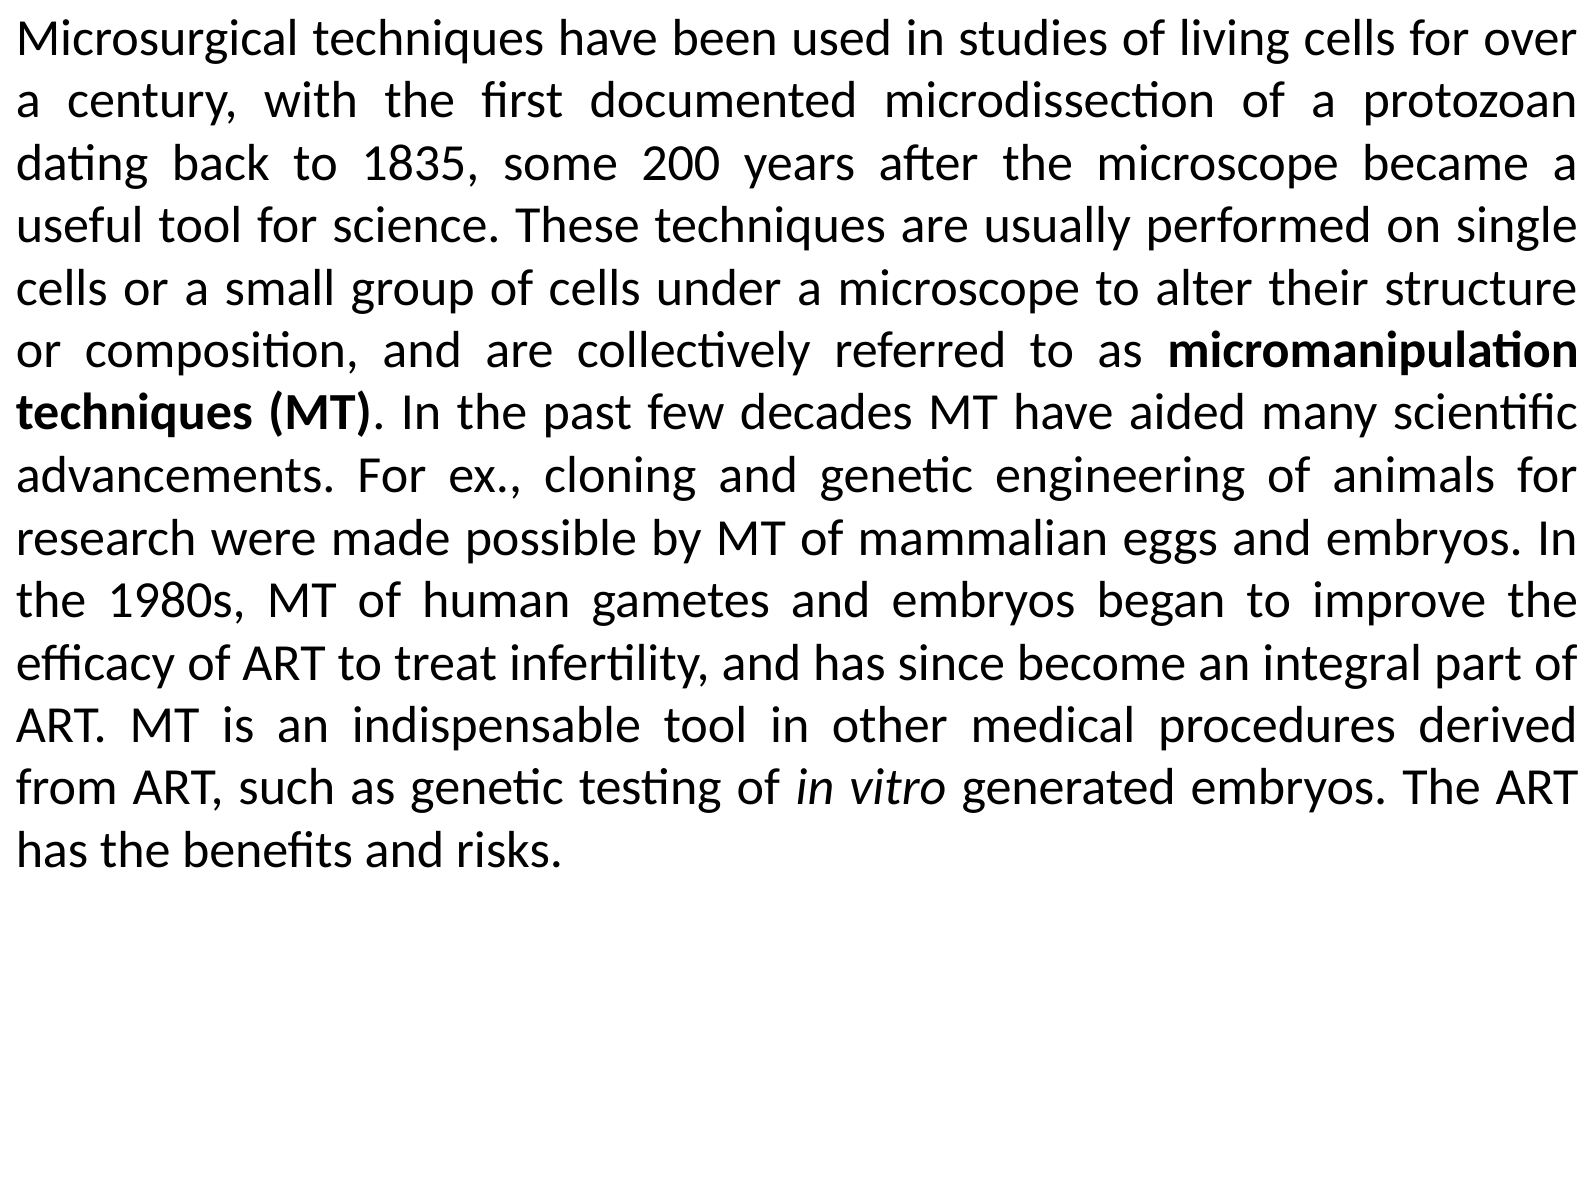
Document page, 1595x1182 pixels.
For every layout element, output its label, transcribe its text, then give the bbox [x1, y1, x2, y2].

text_box Microsurgical techniques have been used in studies of living cells for over a century, with the first documented microdissection of a protozoan dating back to 1835, some 200 years after the microscope became a useful tool for science. These techniques are usually performed on single cells or a small group of cells under a microscope to alter their structure or composition, and are collectively referred to as micromanipulation techniques (MT). In the past few decades MT have aided many scientific advancements. For ex., cloning and genetic engineering of animals for research were made possible by MT of mammalian eggs and embryos. In the 1980s, MT of human gametes and embryos began to improve the efficacy of ART to treat infertility, and has since become an integral part of ART. MT is an indispensable tool in other medical procedures derived from ART, such as genetic testing of in vitro generated embryos. The ART has the benefits and risks. [0, 0, 1595, 886]
